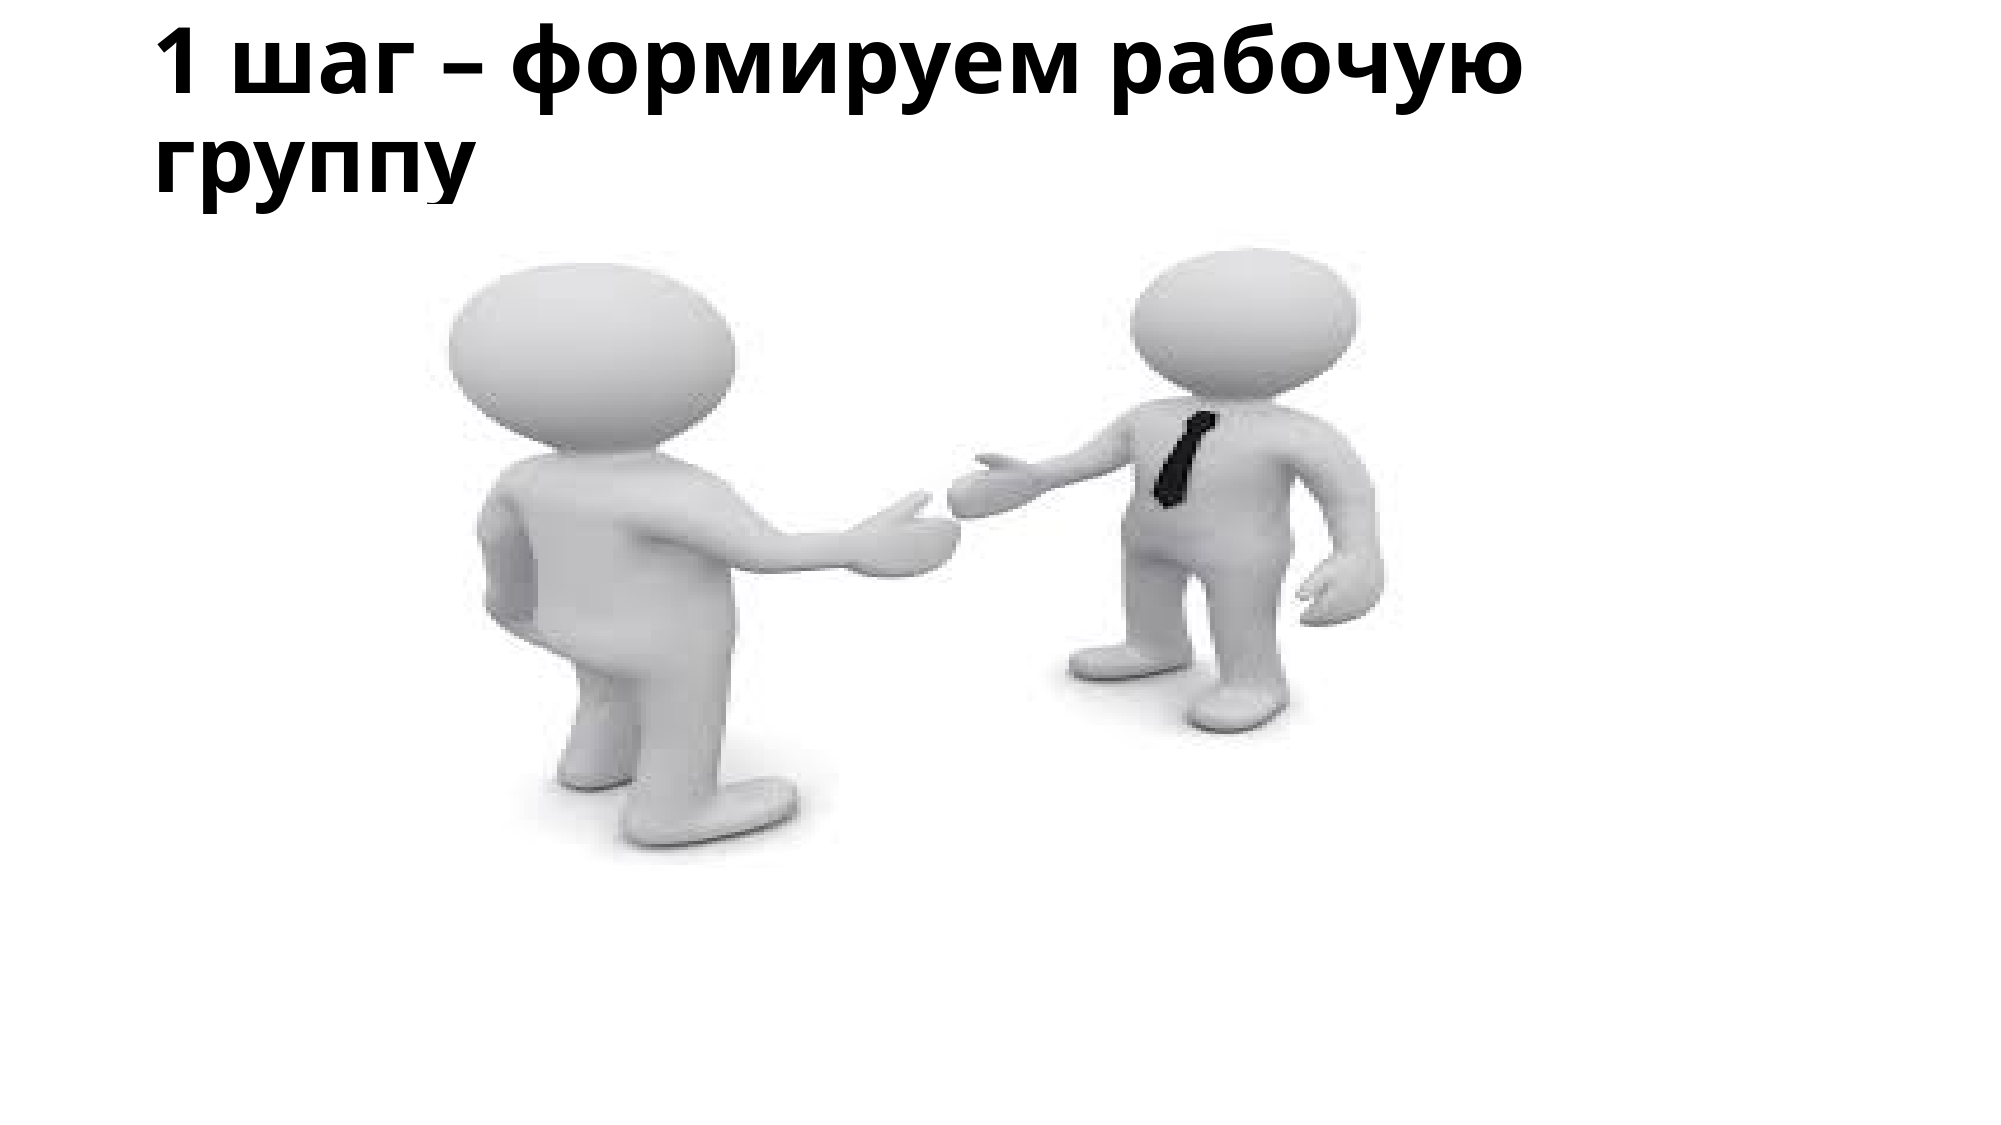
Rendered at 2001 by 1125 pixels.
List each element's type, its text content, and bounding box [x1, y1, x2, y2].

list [388, 204, 1446, 871]
title 1 шаг – формируем рабочую группу [137, 59, 1863, 278]
